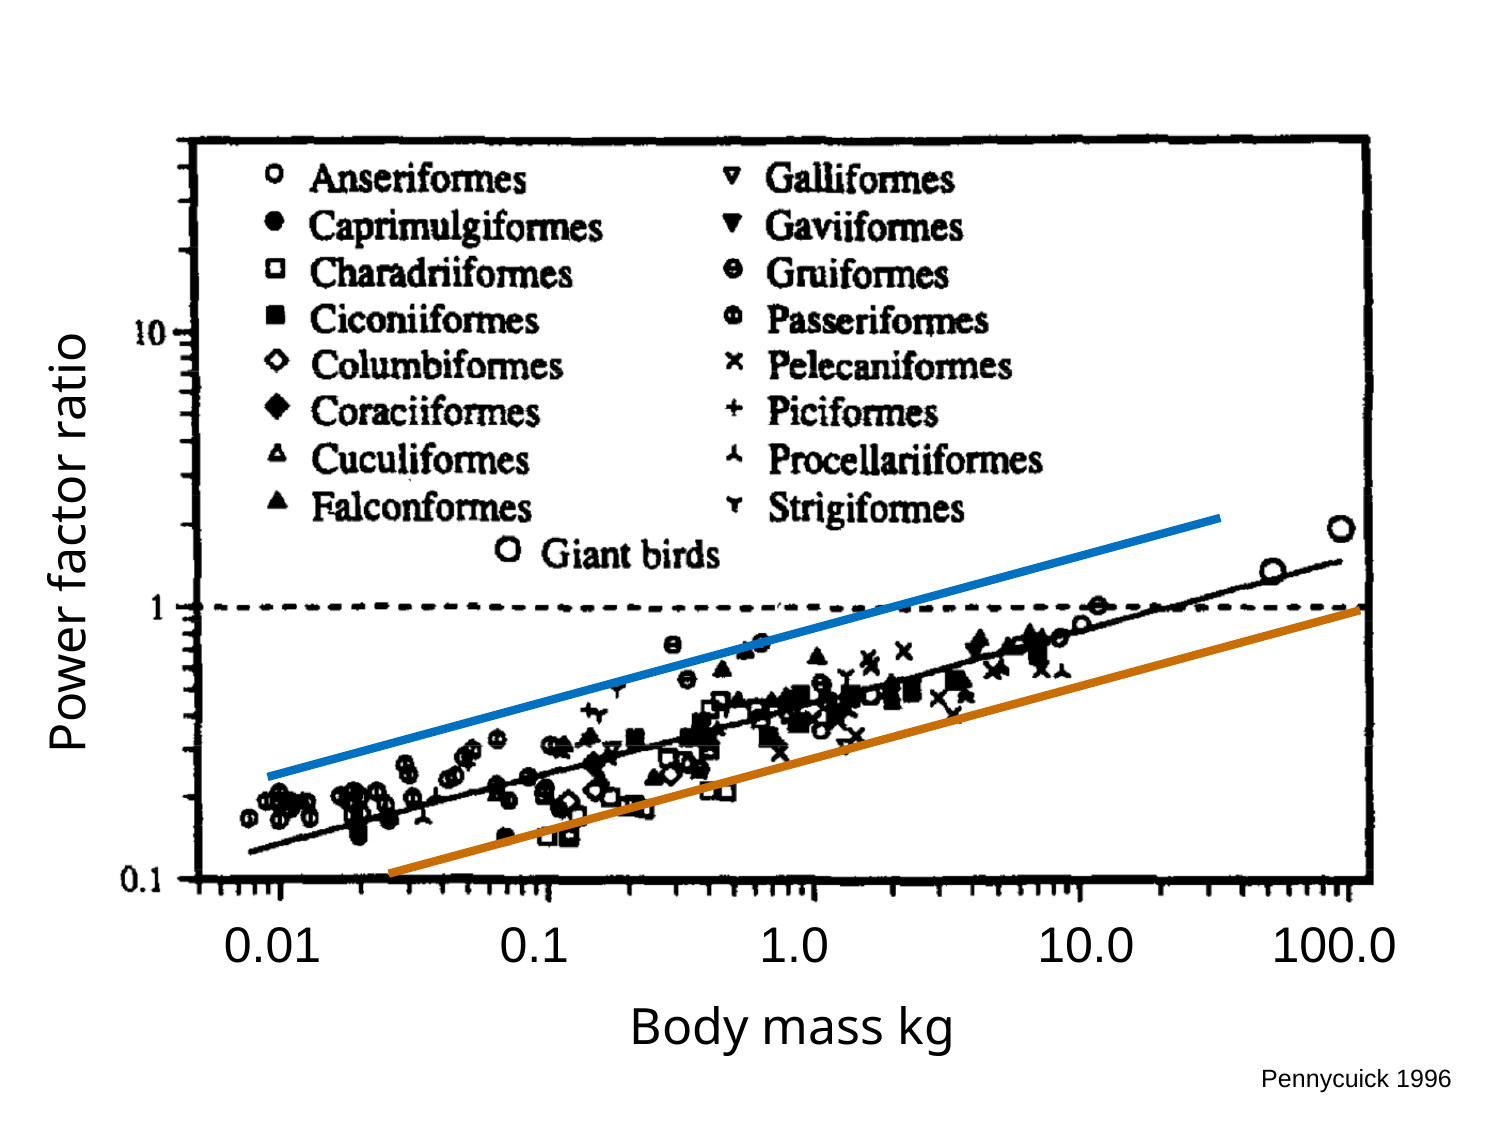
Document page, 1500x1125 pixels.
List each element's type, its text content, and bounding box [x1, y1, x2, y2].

picture [11, 78, 1500, 1036]
text_box Pennycuick 1996 [1246, 1055, 1475, 1101]
text_box Body mass kg [614, 1043, 970, 1063]
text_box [267, 517, 1221, 778]
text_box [388, 609, 1361, 874]
